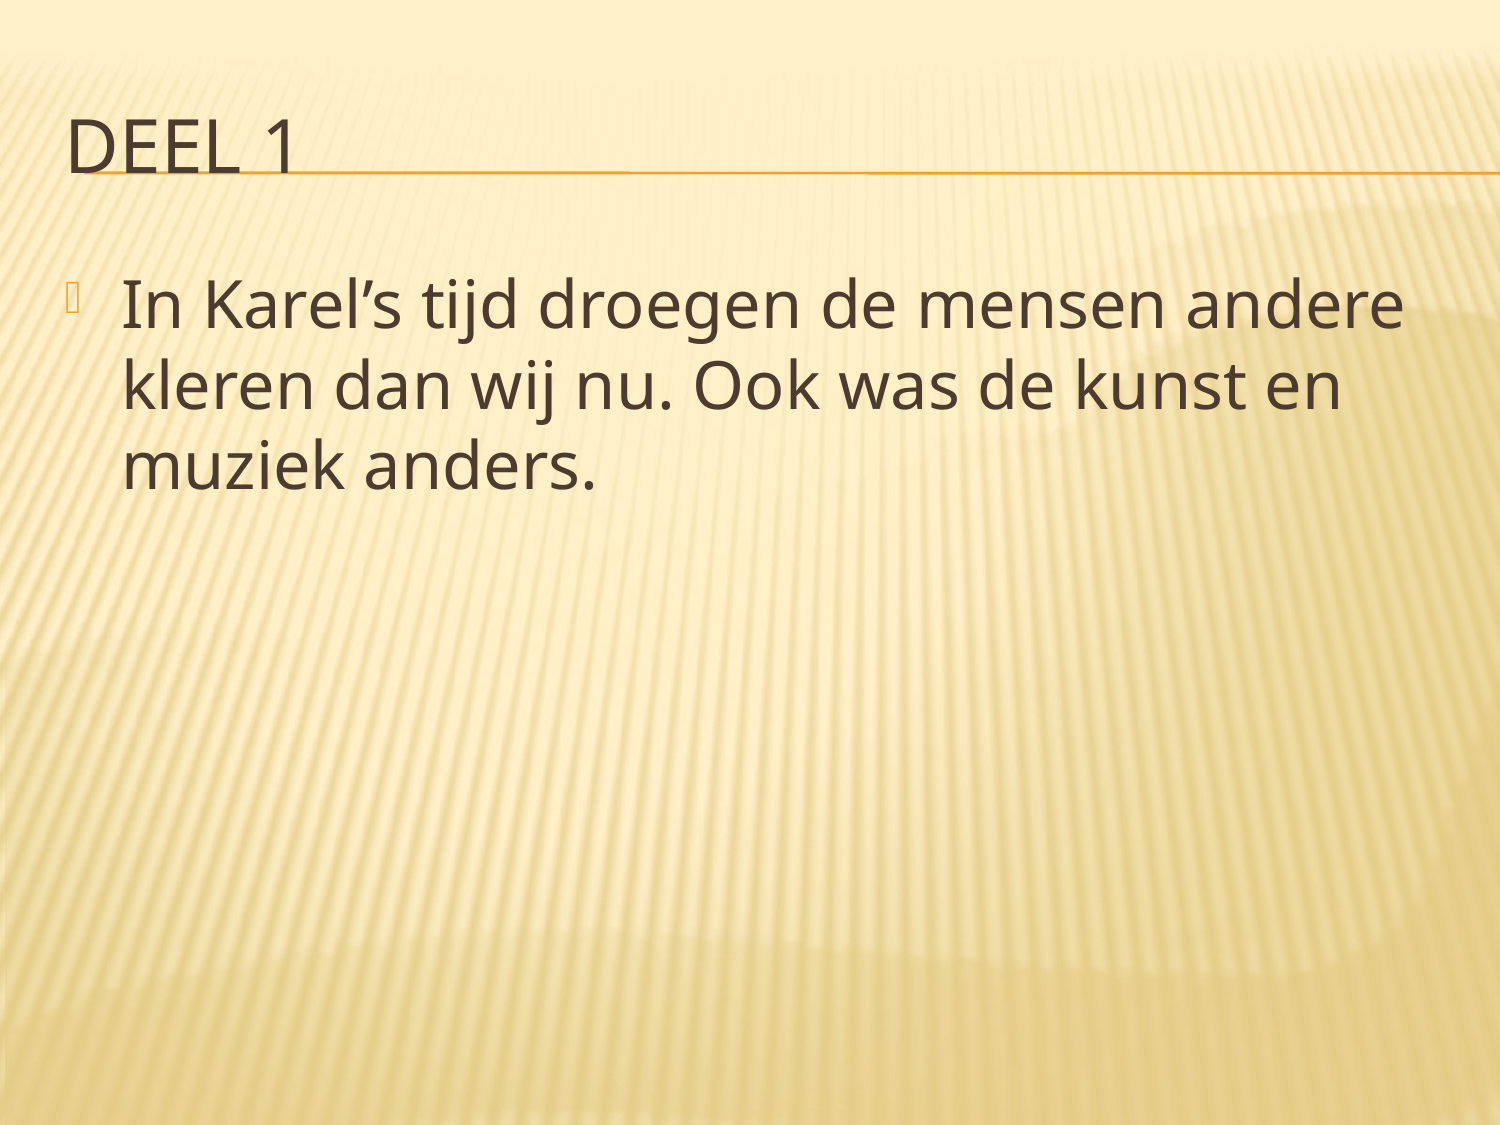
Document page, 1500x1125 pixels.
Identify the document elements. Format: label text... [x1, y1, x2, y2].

list In Karel’s tijd droegen de mensen andere kleren dan wij nu. Ook was de kunst en muziek anders. [50, 254, 1475, 998]
title Deel 1 [50, 75, 1475, 213]
